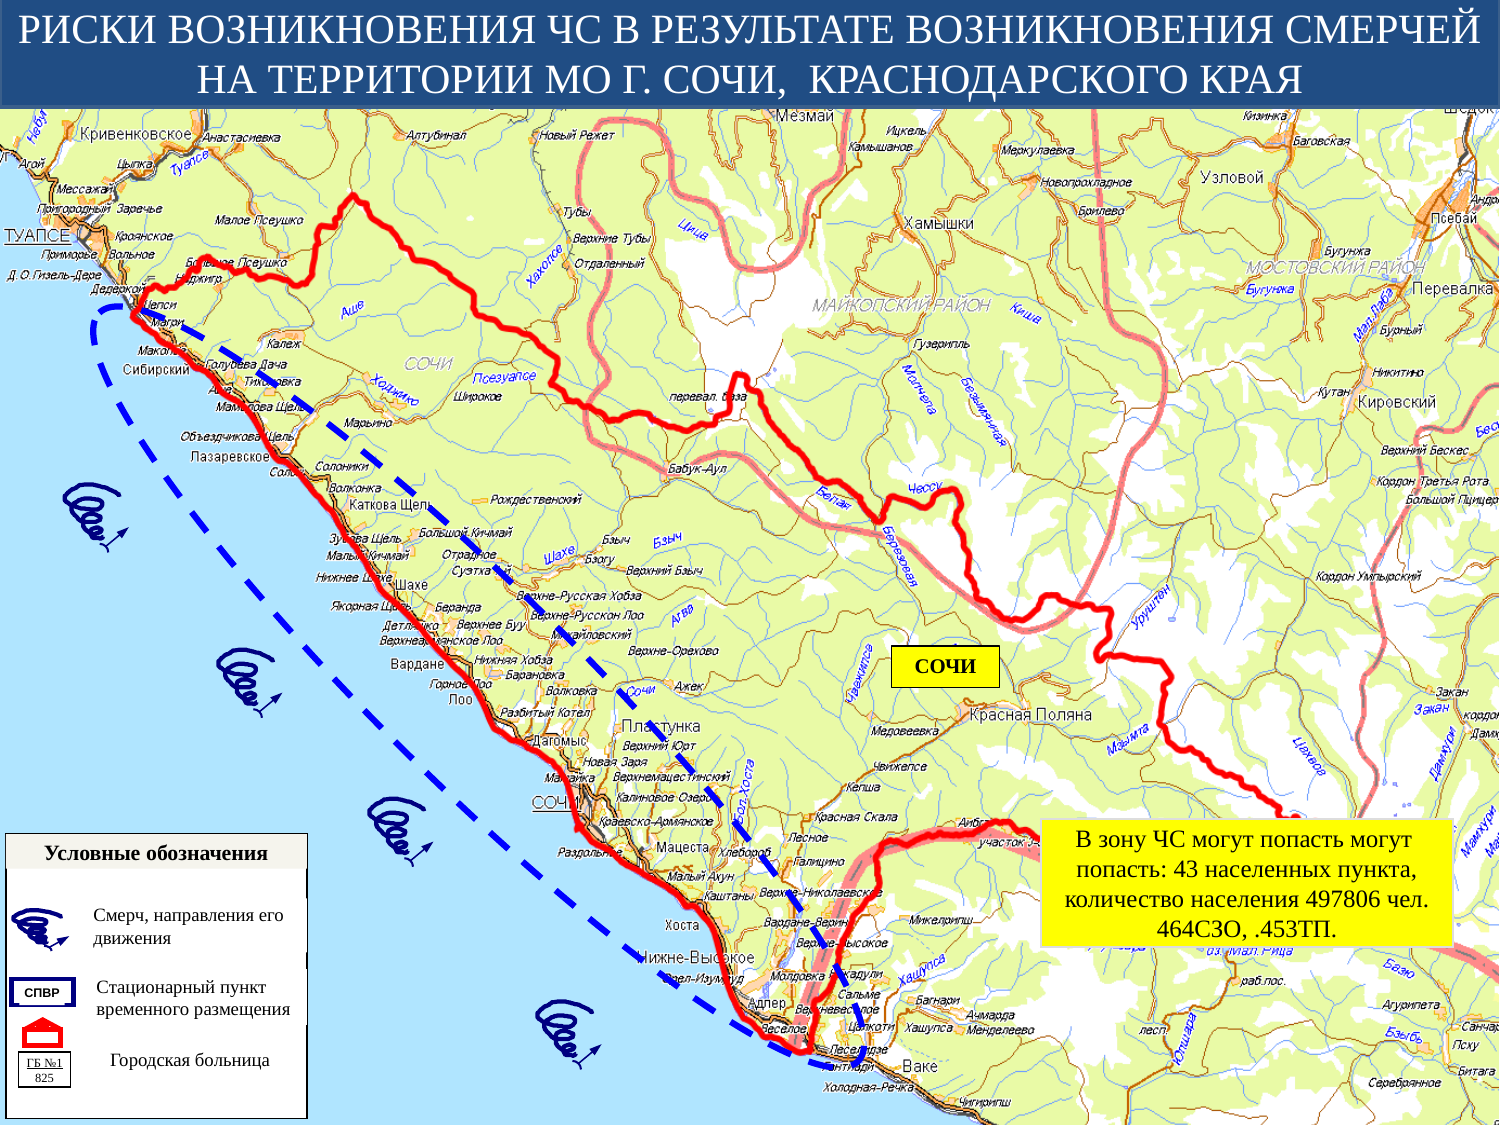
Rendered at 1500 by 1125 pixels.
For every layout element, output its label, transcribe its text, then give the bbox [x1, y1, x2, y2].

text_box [369, 798, 433, 867]
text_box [13, 909, 69, 952]
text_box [537, 1001, 601, 1070]
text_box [5, 833, 308, 1119]
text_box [24, 1019, 61, 1046]
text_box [218, 649, 282, 719]
text_box РИСКИ ВОЗНИКНОВЕНИЯ ЧС В РЕЗУЛЬТАТЕ ВОЗНИКНОВЕНИЯ СМЕРЧЕЙ НА ТЕРРИТОРИИ МО Г. СОЧИ, КРАСНОДАРСКОГО КРАЯ [0, 0, 1500, 103]
picture [0, 103, 1499, 1125]
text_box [64, 484, 129, 553]
